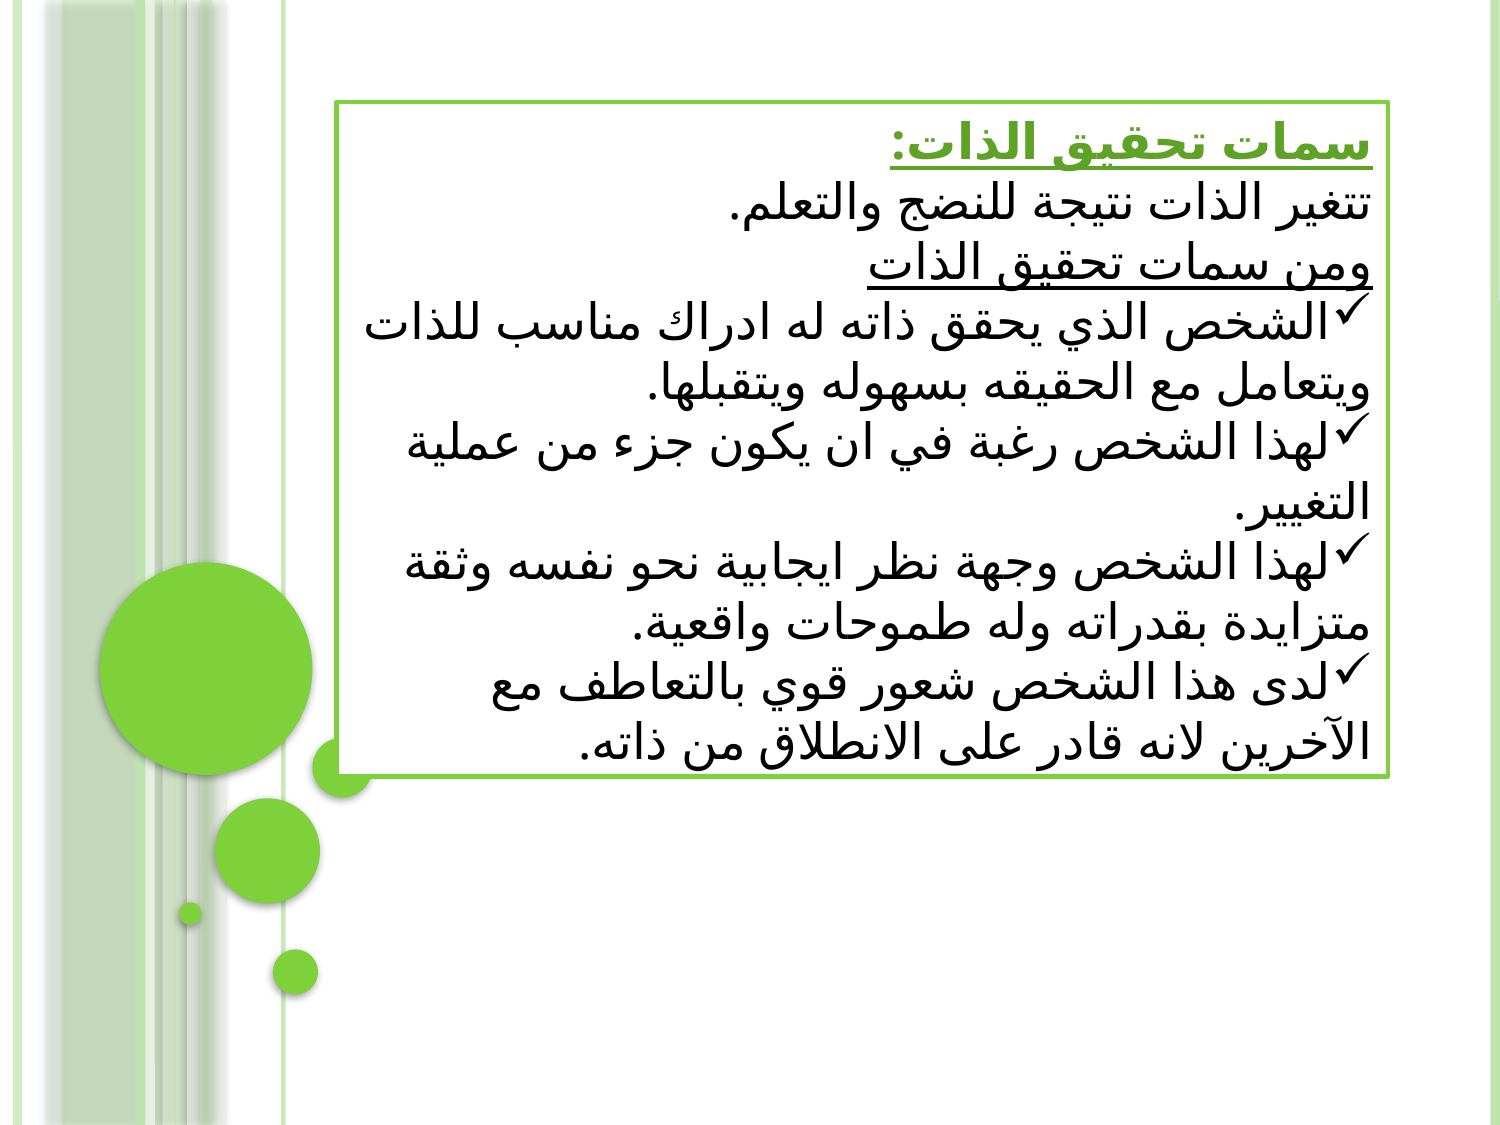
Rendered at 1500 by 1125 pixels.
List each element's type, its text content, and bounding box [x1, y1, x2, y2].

text_box سمات تحقيق الذات: تتغير الذات نتيجة للنضج والتعلم. ومن سمات تحقيق الذات الشخص الذي يحقق ذاته له ادراك مناسب للذات ويتعامل مع الحقيقه بسهوله ويتقبلها. لهذا الشخص رغبة في ان يكون جزء من عملية التغيير. لهذا الشخص وجهة نظر ايجابية نحو نفسه وثقة متزايدة بقدراته وله طموحات واقعية. لدى هذا الشخص شعور قوي بالتعاطف مع الآخرين لانه قادر على الانطلاق من ذاته. [334, 100, 1390, 779]
